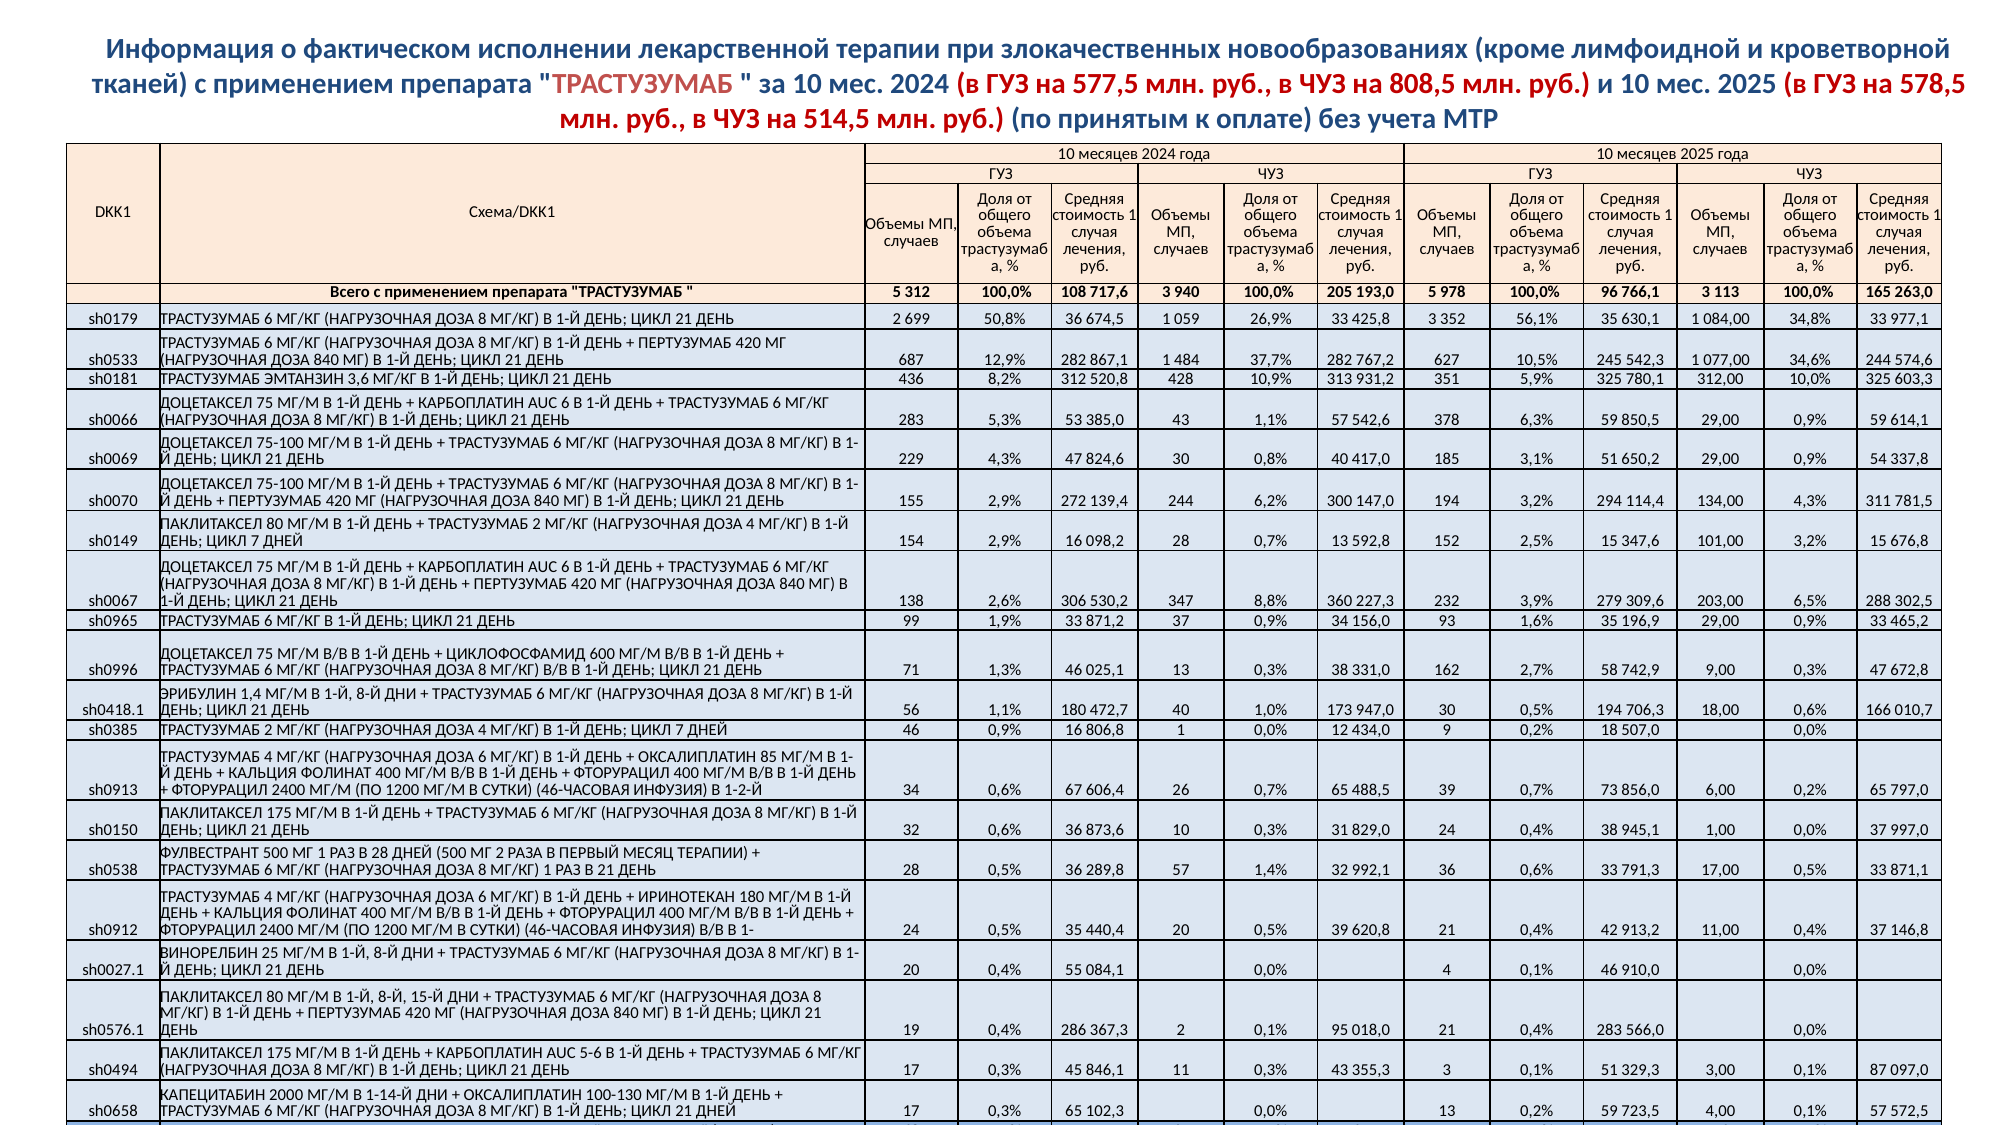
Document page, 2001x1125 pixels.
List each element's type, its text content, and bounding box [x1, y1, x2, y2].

table_cell 0,6% [1491, 841, 1583, 879]
table_cell 32 992,1 [1318, 841, 1403, 879]
table_cell 59 723,5 [1584, 1081, 1676, 1120]
table_cell 155 [866, 470, 957, 510]
table_cell 3,9% [1491, 551, 1583, 609]
table_cell 0,1% [1765, 1041, 1856, 1079]
table_cell sh0538 [67, 841, 159, 879]
table_cell 11 [1139, 1041, 1223, 1079]
table_cell 205 193,0 [1318, 284, 1403, 303]
table_cell ТРАСТУЗУМАБ 6 МГ/КГ (НАГРУЗОЧНАЯ ДОЗА 8 МГ/КГ) В 1-Й ДЕНЬ + ПЕРТУЗУМАБ 420 МГ (НАГРУЗОЧНАЯ ДОЗА 840 МГ) В 1-Й ДЕНЬ; ЦИКЛ 21 ДЕНЬ [161, 330, 864, 368]
table_cell 35 630,1 [1584, 304, 1676, 328]
table_cell 1 077,00 [1678, 330, 1763, 368]
table_cell Всего с применением препарата "ТРАСТУЗУМАБ " [161, 284, 864, 303]
table_cell ТРАСТУЗУМАБ ЭМТАНЗИН 3,6 МГ/КГ В 1-Й ДЕНЬ; ЦИКЛ 21 ДЕНЬ [161, 370, 864, 388]
table_cell 1 084,00 [1678, 304, 1763, 328]
table_cell 33 977,1 [1858, 304, 1941, 328]
table_cell 38 331,0 [1318, 631, 1403, 679]
table_cell 0,7% [1225, 511, 1317, 550]
table_cell 3 113 [1678, 284, 1763, 303]
table_cell 4,3% [959, 430, 1051, 468]
table_cell [1678, 941, 1763, 979]
table_cell 1,4% [1225, 841, 1317, 879]
table_cell 3,1% [1491, 430, 1583, 468]
table_cell Объемы МП, случаев [866, 184, 957, 283]
table_cell ТРАСТУЗУМАБ 2 МГ/КГ (НАГРУЗОЧНАЯ ДОЗА 4 МГ/КГ) В 1-Й ДЕНЬ; ЦИКЛ 7 ДНЕЙ [161, 721, 864, 739]
table_cell 46 [866, 721, 957, 739]
table_cell 99 [866, 611, 957, 629]
table_cell 0,3% [959, 1041, 1051, 1079]
table_cell sh0150 [67, 801, 159, 839]
table_cell 43 [1139, 390, 1223, 428]
table_cell 180 472,7 [1052, 681, 1137, 719]
table_cell ГУЗ [1405, 164, 1676, 183]
table_cell 428 [1139, 370, 1223, 388]
table_cell [1858, 721, 1941, 739]
table_cell 0,2% [1765, 741, 1856, 799]
table_cell 138 [866, 551, 957, 609]
table_cell 272 139,4 [1052, 470, 1137, 510]
table_cell 1,6% [1491, 611, 1583, 629]
table_cell 162 [1405, 631, 1489, 679]
table_cell Средняя стоимость 1 случая лечения, руб. [1318, 184, 1403, 283]
table_cell 312,00 [1678, 370, 1763, 388]
table_cell 30 [1139, 430, 1223, 468]
table_cell 0,3% [1225, 801, 1317, 839]
table_cell 1,0% [1225, 681, 1317, 719]
table_cell 36 289,8 [1052, 841, 1137, 879]
table_cell ФУЛВЕСТРАНТ 500 МГ 1 РАЗ В 28 ДНЕЙ (500 МГ 2 РАЗА В ПЕРВЫЙ МЕСЯЦ ТЕРАПИИ) + ТРАСТУЗУМАБ 6 МГ/КГ (НАГРУЗОЧНАЯ ДОЗА 8 МГ/КГ) 1 РАЗ В 21 ДЕНЬ [161, 841, 864, 879]
table_cell 3,00 [1678, 1041, 1763, 1079]
table_cell 347 [1139, 551, 1223, 609]
table_cell 26 [1139, 741, 1223, 799]
table_cell 283 566,0 [1584, 981, 1676, 1039]
table_cell 57 572,5 [1858, 1081, 1941, 1120]
table_cell 33 465,2 [1858, 611, 1941, 629]
table_cell 2,9% [959, 470, 1051, 510]
table_cell 10 [1139, 801, 1223, 839]
table_cell 627 [1405, 330, 1489, 368]
table_cell 0,3% [959, 1081, 1051, 1120]
table_cell 31 829,0 [1318, 801, 1403, 839]
table_cell 286 367,3 [1052, 981, 1137, 1039]
table_cell 0,5% [959, 841, 1051, 879]
table_cell 34,8% [1765, 304, 1856, 328]
table_cell 244 [1139, 470, 1223, 510]
table_cell 4,00 [1678, 1081, 1763, 1120]
table_cell 35 196,9 [1584, 611, 1676, 629]
table_cell 0,0% [1225, 721, 1317, 739]
table_cell 39 [1405, 741, 1489, 799]
table_cell [1318, 1081, 1403, 1120]
table_cell 9,00 [1678, 631, 1763, 679]
table_cell Средняя стоимость 1 случая лечения, руб. [1052, 184, 1137, 283]
table_cell 2,5% [1491, 511, 1583, 550]
table_cell 65 102,3 [1052, 1081, 1137, 1120]
table_cell sh0494 [67, 1041, 159, 1079]
table_cell 282 767,2 [1318, 330, 1403, 368]
table_cell 9 [1405, 721, 1489, 739]
table_cell 100,0% [1491, 284, 1583, 303]
table_cell 0,6% [959, 801, 1051, 839]
table_cell 10,9% [1225, 370, 1317, 388]
table_cell 5,9% [1491, 370, 1583, 388]
table_cell 0,2% [1491, 721, 1583, 739]
table_cell 46 910,0 [1584, 941, 1676, 979]
table_cell 294 114,4 [1584, 470, 1676, 510]
table_cell sh0066 [67, 390, 159, 428]
table_cell 2 [1139, 981, 1223, 1039]
table_cell 245 542,3 [1584, 330, 1676, 368]
table_cell 18 507,0 [1584, 721, 1676, 739]
table_cell 36 873,6 [1052, 801, 1137, 839]
table_cell 0,5% [1765, 841, 1856, 879]
table_header Схема/DKK1 [161, 144, 864, 283]
table_cell 73 856,0 [1584, 741, 1676, 799]
table_cell 13 592,8 [1318, 511, 1403, 550]
table_cell ТРАСТУЗУМАБ 6 МГ/КГ В 1-Й ДЕНЬ; ЦИКЛ 21 ДЕНЬ [161, 611, 864, 629]
table_cell 37 997,0 [1858, 801, 1941, 839]
table_cell 351 [1405, 370, 1489, 388]
table_cell 20 [1139, 881, 1223, 939]
table_cell 29,00 [1678, 611, 1763, 629]
table_cell 17 [866, 1041, 957, 1079]
table_cell 0,0% [1765, 981, 1856, 1039]
table_cell 0,1% [1491, 941, 1583, 979]
table_cell 312 520,8 [1052, 370, 1137, 388]
table_cell 40 [1139, 681, 1223, 719]
table_cell Доля от общего объема трастузумаба, % [1225, 184, 1317, 283]
table_cell 166 010,7 [1858, 681, 1941, 719]
table_cell 0,4% [1491, 881, 1583, 939]
table_cell ПАКЛИТАКСЕЛ 80 МГ/М В 1-Й ДЕНЬ + ТРАСТУЗУМАБ 2 МГ/КГ (НАГРУЗОЧНАЯ ДОЗА 4 МГ/КГ) В 1-Й ДЕНЬ; ЦИКЛ 7 ДНЕЙ [161, 511, 864, 550]
table_cell 1,3% [959, 631, 1051, 679]
table_cell 17,00 [1678, 841, 1763, 879]
table_cell 173 947,0 [1318, 681, 1403, 719]
table_cell 59 614,1 [1858, 390, 1941, 428]
table_cell ПАКЛИТАКСЕЛ 175 МГ/М В 1-Й ДЕНЬ + ТРАСТУЗУМАБ 6 МГ/КГ (НАГРУЗОЧНАЯ ДОЗА 8 МГ/КГ) В 1-Й ДЕНЬ; ЦИКЛ 21 ДЕНЬ [161, 801, 864, 839]
table_cell 5,3% [959, 390, 1051, 428]
table_cell 282 867,1 [1052, 330, 1137, 368]
table_cell 0,4% [959, 941, 1051, 979]
table_cell 30 [1405, 681, 1489, 719]
table_cell 12 434,0 [1318, 721, 1403, 739]
table_cell [1318, 941, 1403, 979]
table_cell 152 [1405, 511, 1489, 550]
table_cell sh0385 [67, 721, 159, 739]
table_cell 36 [1405, 841, 1489, 879]
table_cell sh0658 [67, 1081, 159, 1120]
table_cell 1 484 [1139, 330, 1223, 368]
table_cell 0,6% [1765, 681, 1856, 719]
table_cell 0,4% [1491, 801, 1583, 839]
table_cell 17 [866, 1081, 957, 1120]
table_cell 13 [1405, 1081, 1489, 1120]
table_cell КАПЕЦИТАБИН 2000 МГ/М В 1-14-Й ДНИ + ОКСАЛИПЛАТИН 100-130 МГ/М В 1-Й ДЕНЬ + ТРАСТУЗУМАБ 6 МГ/КГ (НАГРУЗОЧНАЯ ДОЗА 8 МГ/КГ) В 1-Й ДЕНЬ; ЦИКЛ 21 ДНЕЙ [161, 1081, 864, 1120]
table_cell sh0913 [67, 741, 159, 799]
table_cell [67, 284, 159, 303]
table_cell 57 542,6 [1318, 390, 1403, 428]
table_cell 21 [1405, 881, 1489, 939]
table_cell ЧУЗ [1678, 164, 1941, 183]
table_cell 0,7% [1225, 741, 1317, 799]
table_cell 300 147,0 [1318, 470, 1403, 510]
table_cell 26,9% [1225, 304, 1317, 328]
table_cell 53 385,0 [1052, 390, 1137, 428]
table_cell 194 [1405, 470, 1489, 510]
table_cell Объемы МП, случаев [1139, 184, 1223, 283]
table_cell 203,00 [1678, 551, 1763, 609]
table_cell 1 059 [1139, 304, 1223, 328]
table_cell 313 931,2 [1318, 370, 1403, 388]
table_cell 15 347,6 [1584, 511, 1676, 550]
table_cell sh0996 [67, 631, 159, 679]
table_cell Доля от общего объема трастузумаба, % [1765, 184, 1856, 283]
table_cell 279 309,6 [1584, 551, 1676, 609]
table_cell 11,00 [1678, 881, 1763, 939]
table_header 10 месяцев 2025 года [1405, 144, 1941, 163]
table_cell 6,3% [1491, 390, 1583, 428]
table_cell 93 [1405, 611, 1489, 629]
table_cell 8,8% [1225, 551, 1317, 609]
table_cell 3,2% [1765, 511, 1856, 550]
table_cell 5 978 [1405, 284, 1489, 303]
table_cell 36 674,5 [1052, 304, 1137, 328]
table_cell 21 [1405, 981, 1489, 1039]
table_cell Средняя стоимость 1 случая лечения, руб. [1584, 184, 1676, 283]
table_cell 2,7% [1491, 631, 1583, 679]
table_cell 10,0% [1765, 370, 1856, 388]
table_cell [1139, 941, 1223, 979]
table_cell 40 417,0 [1318, 430, 1403, 468]
table_cell Доля от общего объема трастузумаба, % [1491, 184, 1583, 283]
table_cell 29,00 [1678, 430, 1763, 468]
table_cell 56 [866, 681, 957, 719]
table_cell 37 [1139, 611, 1223, 629]
table_cell [1678, 721, 1763, 739]
table_cell 306 530,2 [1052, 551, 1137, 609]
table_cell ДОЦЕТАКСЕЛ 75 МГ/М В 1-Й ДЕНЬ + КАРБОПЛАТИН AUC 6 В 1-Й ДЕНЬ + ТРАСТУЗУМАБ 6 МГ/КГ (НАГРУЗОЧНАЯ ДОЗА 8 МГ/КГ) В 1-Й ДЕНЬ + ПЕРТУЗУМАБ 420 МГ (НАГРУЗОЧНАЯ ДОЗА 840 МГ) В 1-Й ДЕНЬ; ЦИКЛ 21 ДЕНЬ [161, 551, 864, 609]
table_cell 0,3% [1765, 631, 1856, 679]
table_cell sh0912 [67, 881, 159, 939]
table_cell sh0418.1 [67, 681, 159, 719]
table_cell 15 676,8 [1858, 511, 1941, 550]
table_cell 51 329,3 [1584, 1041, 1676, 1079]
table_cell 2,6% [959, 551, 1051, 609]
table_cell 378 [1405, 390, 1489, 428]
table_cell 0,3% [1225, 1041, 1317, 1079]
table_cell ГУЗ [866, 164, 1137, 183]
table_cell ПАКЛИТАКСЕЛ 175 МГ/М В 1-Й ДЕНЬ + КАРБОПЛАТИН AUC 5-6 В 1-Й ДЕНЬ + ТРАСТУЗУМАБ 6 МГ/КГ (НАГРУЗОЧНАЯ ДОЗА 8 МГ/КГ) В 1-Й ДЕНЬ; ЦИКЛ 21 ДЕНЬ [161, 1041, 864, 1079]
table_cell 4,3% [1765, 470, 1856, 510]
table_cell 56,1% [1491, 304, 1583, 328]
table_cell 0,5% [1225, 881, 1317, 939]
table_cell 0,9% [1765, 390, 1856, 428]
table_cell 3 940 [1139, 284, 1223, 303]
table_cell 165 263,0 [1858, 284, 1941, 303]
table_cell Объемы МП, случаев [1678, 184, 1763, 283]
table_cell 33 871,1 [1858, 841, 1941, 879]
table_cell 1,9% [959, 611, 1051, 629]
table_cell [1858, 941, 1941, 979]
table_cell 0,1% [1225, 981, 1317, 1039]
table_cell 1 [1139, 721, 1223, 739]
table_cell 232 [1405, 551, 1489, 609]
table_cell 311 781,5 [1858, 470, 1941, 510]
table_cell 33 425,8 [1318, 304, 1403, 328]
table_cell 39 620,8 [1318, 881, 1403, 939]
table_cell 34 [866, 741, 957, 799]
table_cell 28 [866, 841, 957, 879]
table_cell 325 780,1 [1584, 370, 1676, 388]
table_cell 33 791,3 [1584, 841, 1676, 879]
table_cell 16 806,8 [1052, 721, 1137, 739]
table_cell 436 [866, 370, 957, 388]
table_cell 47 672,8 [1858, 631, 1941, 679]
table_cell sh0576.1 [67, 981, 159, 1039]
table_cell 288 302,5 [1858, 551, 1941, 609]
table_cell 0,0% [1225, 1081, 1317, 1120]
table_cell 24 [1405, 801, 1489, 839]
table_cell [1139, 1081, 1223, 1120]
table_cell 10,5% [1491, 330, 1583, 368]
table_cell 100,0% [1225, 284, 1317, 303]
table_cell 0,9% [959, 721, 1051, 739]
table_cell 0,2% [1491, 1081, 1583, 1120]
table_cell [1858, 981, 1941, 1039]
table_cell [1678, 981, 1763, 1039]
table_cell sh0179 [67, 304, 159, 328]
table_cell 16 098,2 [1052, 511, 1137, 550]
table_cell 185 [1405, 430, 1489, 468]
table_cell 0,0% [1225, 941, 1317, 979]
table_cell 6,5% [1765, 551, 1856, 609]
table_cell 0,7% [1491, 741, 1583, 799]
table_cell ВИНОРЕЛБИН 25 МГ/М В 1-Й, 8-Й ДНИ + ТРАСТУЗУМАБ 6 МГ/КГ (НАГРУЗОЧНАЯ ДОЗА 8 МГ/КГ) В 1-Й ДЕНЬ; ЦИКЛ 21 ДЕНЬ [161, 941, 864, 979]
table_cell 3,2% [1491, 470, 1583, 510]
table_cell 0,4% [1491, 981, 1583, 1039]
table_cell 0,5% [1491, 681, 1583, 719]
table_cell 28 [1139, 511, 1223, 550]
table_cell 100,0% [959, 284, 1051, 303]
table_cell 46 025,1 [1052, 631, 1137, 679]
table_cell 154 [866, 511, 957, 550]
table_cell 360 227,3 [1318, 551, 1403, 609]
table_cell sh0067 [67, 551, 159, 609]
table_cell 101,00 [1678, 511, 1763, 550]
table_cell 0,4% [959, 981, 1051, 1039]
table_cell 2 699 [866, 304, 957, 328]
table_cell sh0181 [67, 370, 159, 388]
table_cell 18,00 [1678, 681, 1763, 719]
table_cell 59 850,5 [1584, 390, 1676, 428]
table_cell sh0070 [67, 470, 159, 510]
table_cell 0,0% [1765, 721, 1856, 739]
table_cell 43 355,3 [1318, 1041, 1403, 1079]
table_cell 134,00 [1678, 470, 1763, 510]
table_cell sh0069 [67, 430, 159, 468]
table_cell 32 [866, 801, 957, 839]
table_cell 95 018,0 [1318, 981, 1403, 1039]
table_cell 19 [866, 981, 957, 1039]
table_cell 0,9% [1225, 611, 1317, 629]
table_cell 3 [1405, 1041, 1489, 1079]
table_cell 1,1% [959, 681, 1051, 719]
table_cell 108 717,6 [1052, 284, 1137, 303]
table_cell 100,0% [1765, 284, 1856, 303]
table_cell Объемы МП, случаев [1405, 184, 1489, 283]
table_cell 47 824,6 [1052, 430, 1137, 468]
table_cell 1,1% [1225, 390, 1317, 428]
table_cell 283 [866, 390, 957, 428]
table_cell 0,1% [1491, 1041, 1583, 1079]
table_header 10 месяцев 2024 года [866, 144, 1403, 163]
text_box Информация о фактическом исполнении лекарственной терапии при злокачественных новообразованиях (кроме лимфоидной и кроветворной тканей) с применением препарата "ТРАСТУЗУМАБ " за 10 мес. 2024 (в ГУЗ на 577,5 млн. руб., в ЧУЗ на 808,5 млн. руб.) и 10 мес. 2025 (в ГУЗ на 578,5 млн. руб., в ЧУЗ на 514,5 млн. руб.) (по принятым к оплате) без учета МТР [58, 22, 2000, 142]
table_cell 24 [866, 881, 957, 939]
table_cell 55 084,1 [1052, 941, 1137, 979]
table_cell 0,0% [1765, 801, 1856, 839]
table_cell ЭРИБУЛИН 1,4 МГ/М В 1-Й, 8-Й ДНИ + ТРАСТУЗУМАБ 6 МГ/КГ (НАГРУЗОЧНАЯ ДОЗА 8 МГ/КГ) В 1-Й ДЕНЬ; ЦИКЛ 21 ДЕНЬ [161, 681, 864, 719]
table_cell 58 742,9 [1584, 631, 1676, 679]
table_cell 0,9% [1765, 611, 1856, 629]
table_cell 50,8% [959, 304, 1051, 328]
table_cell ТРАСТУЗУМАБ 4 МГ/КГ (НАГРУЗОЧНАЯ ДОЗА 6 МГ/КГ) В 1-Й ДЕНЬ + ОКСАЛИПЛАТИН 85 МГ/М В 1-Й ДЕНЬ + КАЛЬЦИЯ ФОЛИНАТ 400 МГ/М В/В В 1-Й ДЕНЬ + ФТОРУРАЦИЛ 400 МГ/М В/В В 1-Й ДЕНЬ + ФТОРУРАЦИЛ 2400 МГ/М (ПО 1200 МГ/М В СУТКИ) (46-ЧАСОВАЯ ИНФУЗИЯ) В 1-2-Й [161, 741, 864, 799]
table_cell 87 097,0 [1858, 1041, 1941, 1079]
table_cell 13 [1139, 631, 1223, 679]
table_cell 4 [1405, 941, 1489, 979]
table_cell sh0027.1 [67, 941, 159, 979]
table_cell 65 797,0 [1858, 741, 1941, 799]
table_cell 51 650,2 [1584, 430, 1676, 468]
table_cell 33 871,2 [1052, 611, 1137, 629]
table_cell 96 766,1 [1584, 284, 1676, 303]
table_cell 0,5% [959, 881, 1051, 939]
table_cell 29,00 [1678, 390, 1763, 428]
table_cell 8,2% [959, 370, 1051, 388]
table_cell 325 603,3 [1858, 370, 1941, 388]
table_cell 0,1% [1765, 1081, 1856, 1120]
table_cell 6,00 [1678, 741, 1763, 799]
table_cell 34 156,0 [1318, 611, 1403, 629]
table_cell Средняя стоимость 1 случая лечения, руб. [1858, 184, 1941, 283]
table_cell 37 146,8 [1858, 881, 1941, 939]
table_cell 194 706,3 [1584, 681, 1676, 719]
table_cell 57 [1139, 841, 1223, 879]
table_cell ТРАСТУЗУМАБ 4 МГ/КГ (НАГРУЗОЧНАЯ ДОЗА 6 МГ/КГ) В 1-Й ДЕНЬ + ИРИНОТЕКАН 180 МГ/М В 1-Й ДЕНЬ + КАЛЬЦИЯ ФОЛИНАТ 400 МГ/М В/В В 1-Й ДЕНЬ + ФТОРУРАЦИЛ 400 МГ/М В/В В 1-Й ДЕНЬ + ФТОРУРАЦИЛ 2400 МГ/М (ПО 1200 МГ/М В СУТКИ) (46-ЧАСОВАЯ ИНФУЗИЯ) В/В В 1- [161, 881, 864, 939]
table_cell 45 846,1 [1052, 1041, 1137, 1079]
table_cell 67 606,4 [1052, 741, 1137, 799]
table_cell sh0533 [67, 330, 159, 368]
table_cell 2,9% [959, 511, 1051, 550]
table_cell 34,6% [1765, 330, 1856, 368]
table_cell ТРАСТУЗУМАБ 6 МГ/КГ (НАГРУЗОЧНАЯ ДОЗА 8 МГ/КГ) В 1-Й ДЕНЬ; ЦИКЛ 21 ДЕНЬ [161, 304, 864, 328]
table_cell 0,6% [959, 741, 1051, 799]
table_cell 0,9% [1765, 430, 1856, 468]
table_cell 54 337,8 [1858, 430, 1941, 468]
table_cell ДОЦЕТАКСЕЛ 75 МГ/М В/В В 1-Й ДЕНЬ + ЦИКЛОФОСФАМИД 600 МГ/М В/В В 1-Й ДЕНЬ + ТРАСТУЗУМАБ 6 МГ/КГ (НАГРУЗОЧНАЯ ДОЗА 8 МГ/КГ) В/В В 1-Й ДЕНЬ; ЦИКЛ 21 ДЕНЬ [161, 631, 864, 679]
table_header DKK1 [67, 144, 159, 283]
table_cell 687 [866, 330, 957, 368]
table_cell 6,2% [1225, 470, 1317, 510]
table_cell sh0149 [67, 511, 159, 550]
table_cell 12,9% [959, 330, 1051, 368]
table_cell 1,00 [1678, 801, 1763, 839]
table_cell 0,3% [1225, 631, 1317, 679]
table_cell 20 [866, 941, 957, 979]
table_cell ЧУЗ [1139, 164, 1403, 183]
table_cell 0,0% [1765, 941, 1856, 979]
table_cell 37,7% [1225, 330, 1317, 368]
table_cell ПАКЛИТАКСЕЛ 80 МГ/М В 1-Й, 8-Й, 15-Й ДНИ + ТРАСТУЗУМАБ 6 МГ/КГ (НАГРУЗОЧНАЯ ДОЗА 8 МГ/КГ) В 1-Й ДЕНЬ + ПЕРТУЗУМАБ 420 МГ (НАГРУЗОЧНАЯ ДОЗА 840 МГ) В 1-Й ДЕНЬ; ЦИКЛ 21 ДЕНЬ [161, 981, 864, 1039]
table_cell ДОЦЕТАКСЕЛ 75-100 МГ/М В 1-Й ДЕНЬ + ТРАСТУЗУМАБ 6 МГ/КГ (НАГРУЗОЧНАЯ ДОЗА 8 МГ/КГ) В 1-Й ДЕНЬ + ПЕРТУЗУМАБ 420 МГ (НАГРУЗОЧНАЯ ДОЗА 840 МГ) В 1-Й ДЕНЬ; ЦИКЛ 21 ДЕНЬ [161, 470, 864, 510]
table_cell 38 945,1 [1584, 801, 1676, 839]
table_cell ДОЦЕТАКСЕЛ 75 МГ/М В 1-Й ДЕНЬ + КАРБОПЛАТИН AUC 6 В 1-Й ДЕНЬ + ТРАСТУЗУМАБ 6 МГ/КГ (НАГРУЗОЧНАЯ ДОЗА 8 МГ/КГ) В 1-Й ДЕНЬ; ЦИКЛ 21 ДЕНЬ [161, 390, 864, 428]
table_cell 244 574,6 [1858, 330, 1941, 368]
table_cell Доля от общего объема трастузумаба, % [959, 184, 1051, 283]
table_cell 3 352 [1405, 304, 1489, 328]
table_cell 5 312 [866, 284, 957, 303]
table_cell 42 913,2 [1584, 881, 1676, 939]
table_cell 65 488,5 [1318, 741, 1403, 799]
table_cell 0,4% [1765, 881, 1856, 939]
table_cell 229 [866, 430, 957, 468]
table_cell ДОЦЕТАКСЕЛ 75-100 МГ/М В 1-Й ДЕНЬ + ТРАСТУЗУМАБ 6 МГ/КГ (НАГРУЗОЧНАЯ ДОЗА 8 МГ/КГ) В 1-Й ДЕНЬ; ЦИКЛ 21 ДЕНЬ [161, 430, 864, 468]
table_cell 35 440,4 [1052, 881, 1137, 939]
table_cell sh0965 [67, 611, 159, 629]
table_cell 71 [866, 631, 957, 679]
table_cell 0,8% [1225, 430, 1317, 468]
